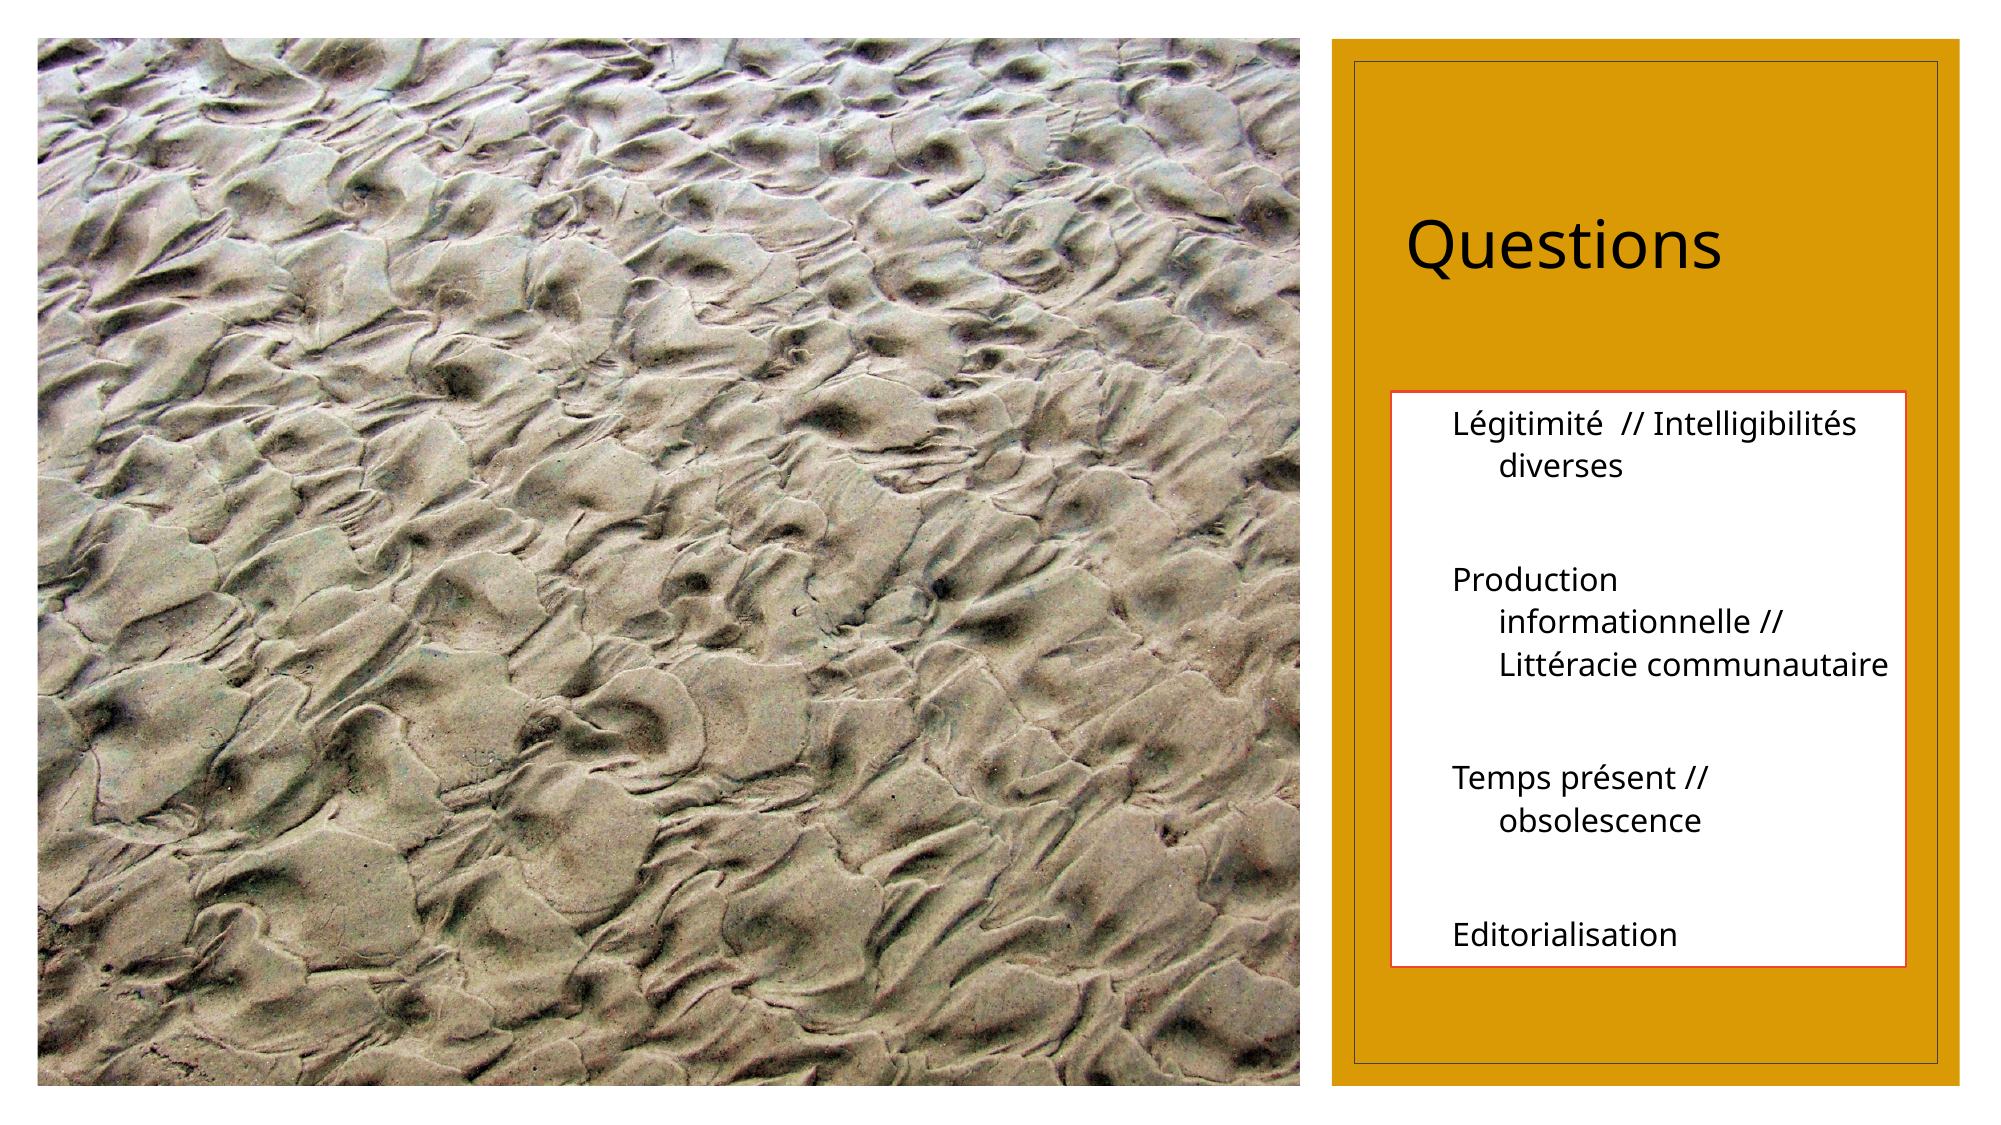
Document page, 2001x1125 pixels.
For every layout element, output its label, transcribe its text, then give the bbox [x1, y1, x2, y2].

title Questions [1390, 98, 1907, 369]
list Légitimité // Intelligibilités diverses Production informationnelle // Littéracie communautaire Temps présent // obsolescence Editorialisation [1390, 390, 1907, 968]
picture [37, 38, 1300, 1086]
